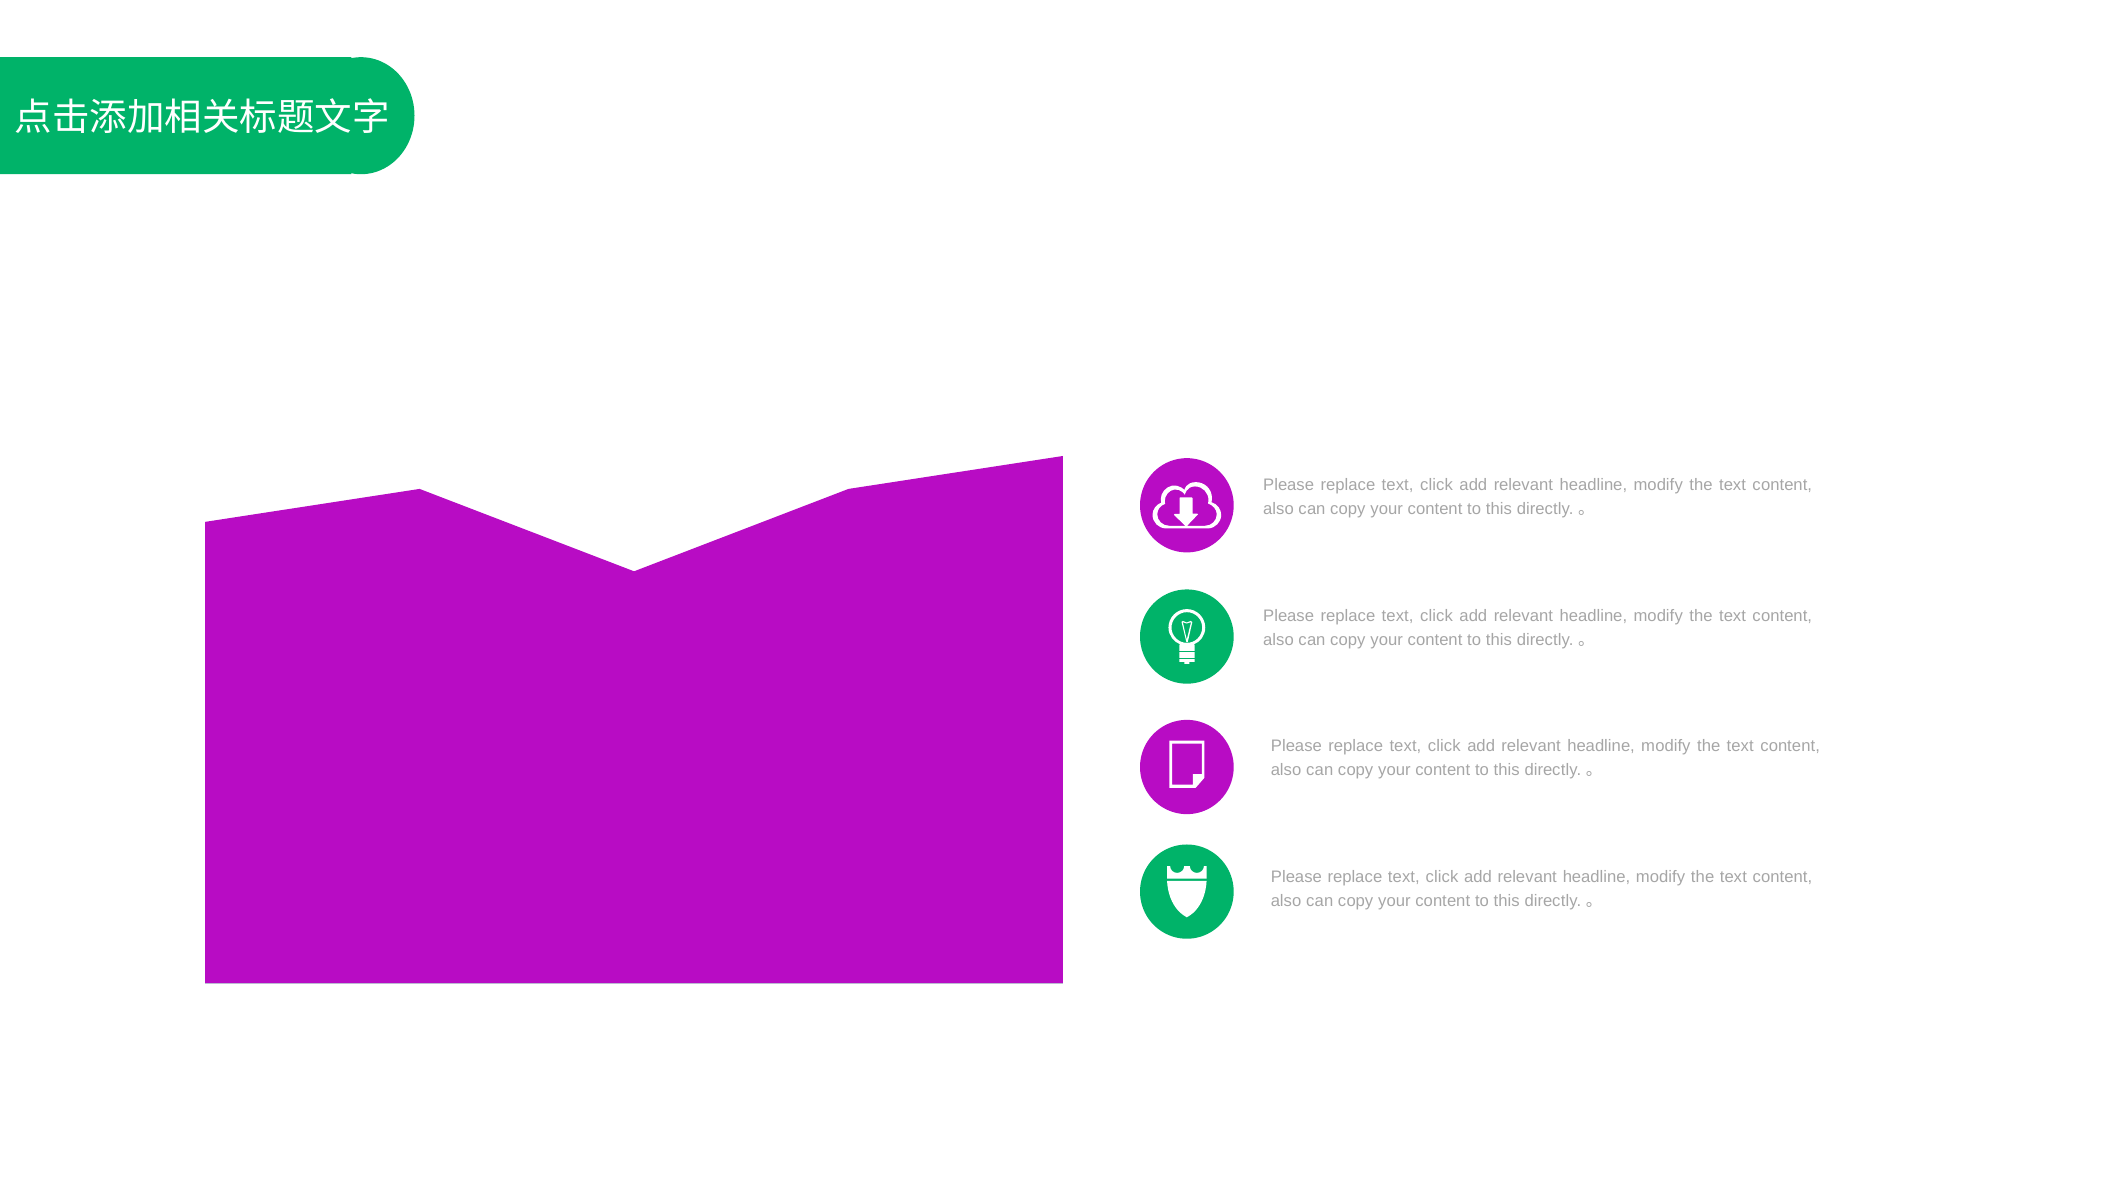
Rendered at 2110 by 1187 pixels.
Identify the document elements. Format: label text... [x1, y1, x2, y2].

text_box [1169, 740, 1205, 788]
text_box [1138, 843, 1235, 940]
text_box Please replace text, click add relevant headline, modify the text content, also can copy your content to this directly.。 [1262, 727, 1829, 783]
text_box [1168, 609, 1206, 664]
text_box [1138, 588, 1235, 685]
chart [187, 394, 1081, 996]
text_box [1138, 718, 1235, 816]
text_box Please replace text, click add relevant headline, modify the text content, also can copy your content to this directly.。 [1255, 466, 1822, 522]
text_box Please replace text, click add relevant headline, modify the text content, also can copy your content to this directly.。 [1262, 857, 1822, 914]
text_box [1167, 865, 1207, 918]
text_box 点击添加相关标题文字 [0, 85, 415, 146]
text_box [1152, 482, 1222, 529]
text_box [1138, 457, 1235, 554]
text_box Please replace text, click add relevant headline, modify the text content, also can copy your content to this directly.。 [1255, 596, 1822, 653]
